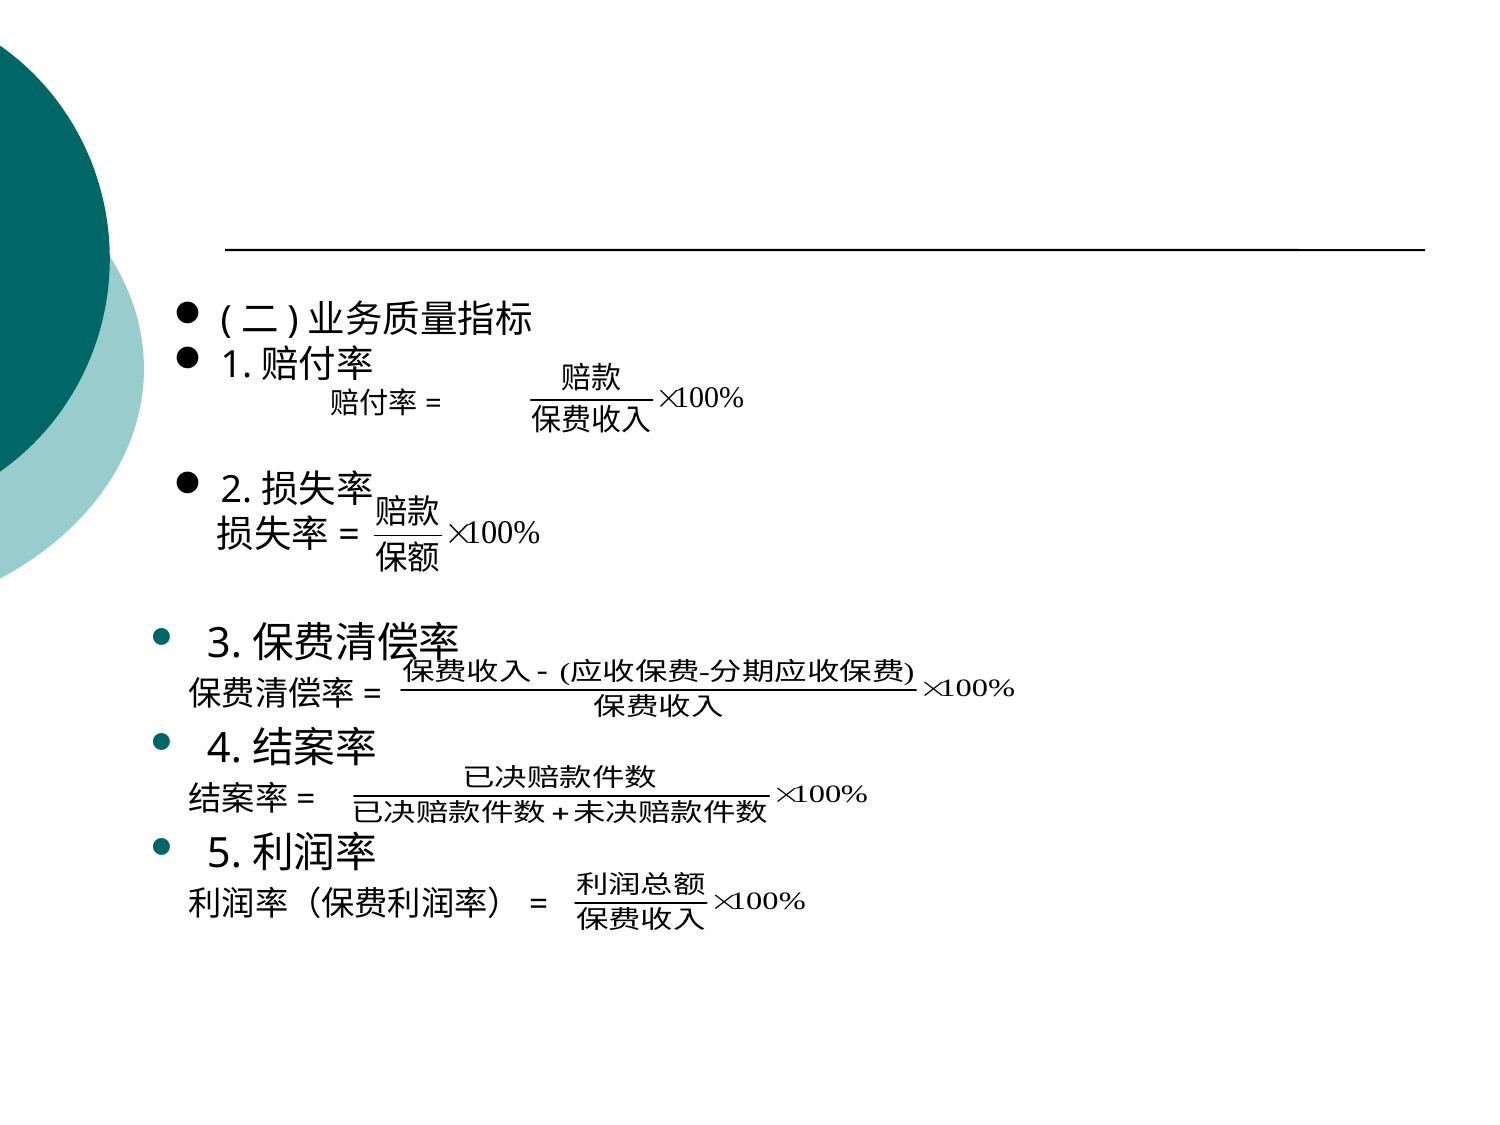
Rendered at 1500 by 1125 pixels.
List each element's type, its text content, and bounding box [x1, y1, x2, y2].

list 3.保费清偿率 保费清偿率= 4.结案率 结案率= 5.利润率 利润率（保费利润率）= [135, 607, 1461, 1077]
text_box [525, 356, 749, 440]
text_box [348, 760, 874, 830]
text_box (二)业务质量指标 1.赔付率 赔付率= 2.损失率 损失率= [159, 287, 1412, 563]
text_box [569, 867, 811, 937]
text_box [368, 488, 546, 581]
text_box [395, 654, 1021, 724]
